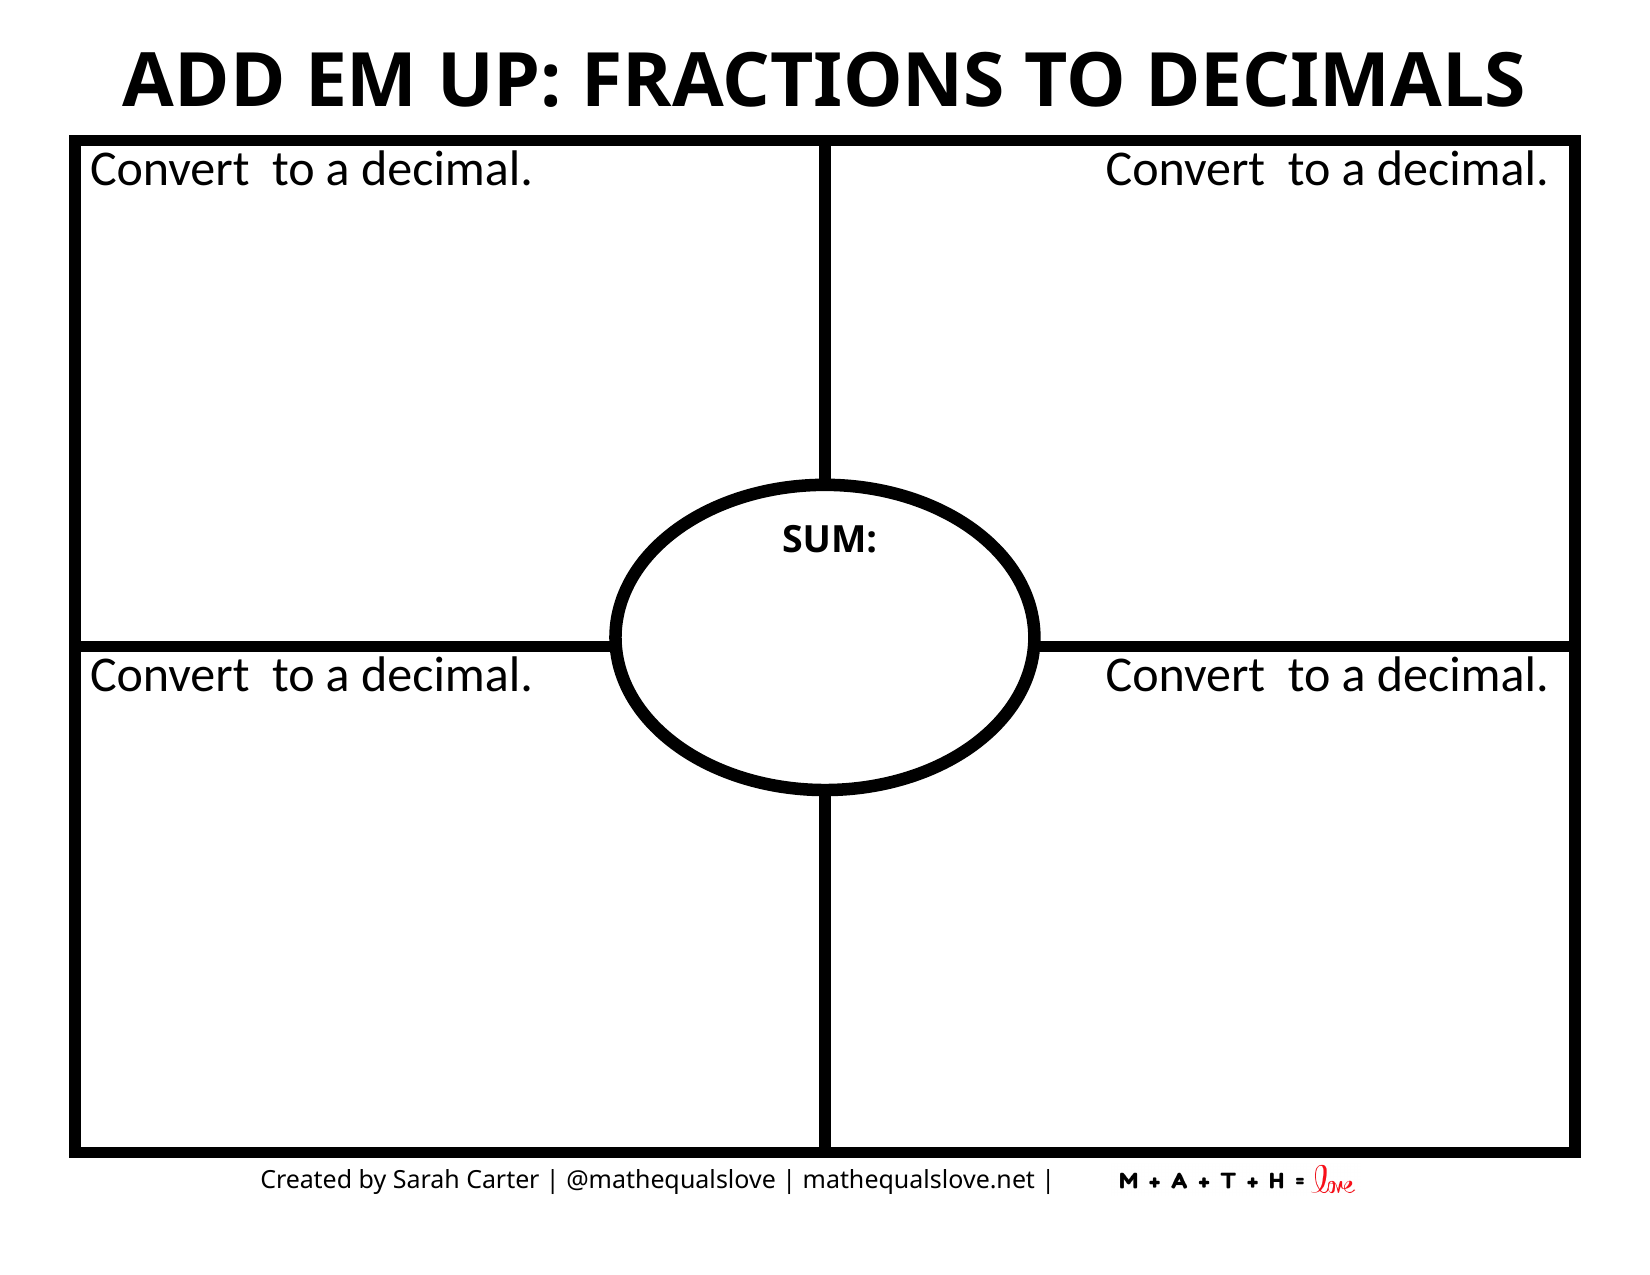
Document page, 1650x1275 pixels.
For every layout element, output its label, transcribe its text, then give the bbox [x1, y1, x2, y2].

text_box ADD EM UP: FRACTIONS TO DECIMALS [74, 24, 1575, 130]
text_box Created by Sarah Carter | @mathequalslove | mathequalslove.net | [245, 1156, 1650, 1201]
picture [1111, 1163, 1361, 1196]
text_box [614, 483, 1036, 792]
text_box SUM: [767, 507, 911, 568]
